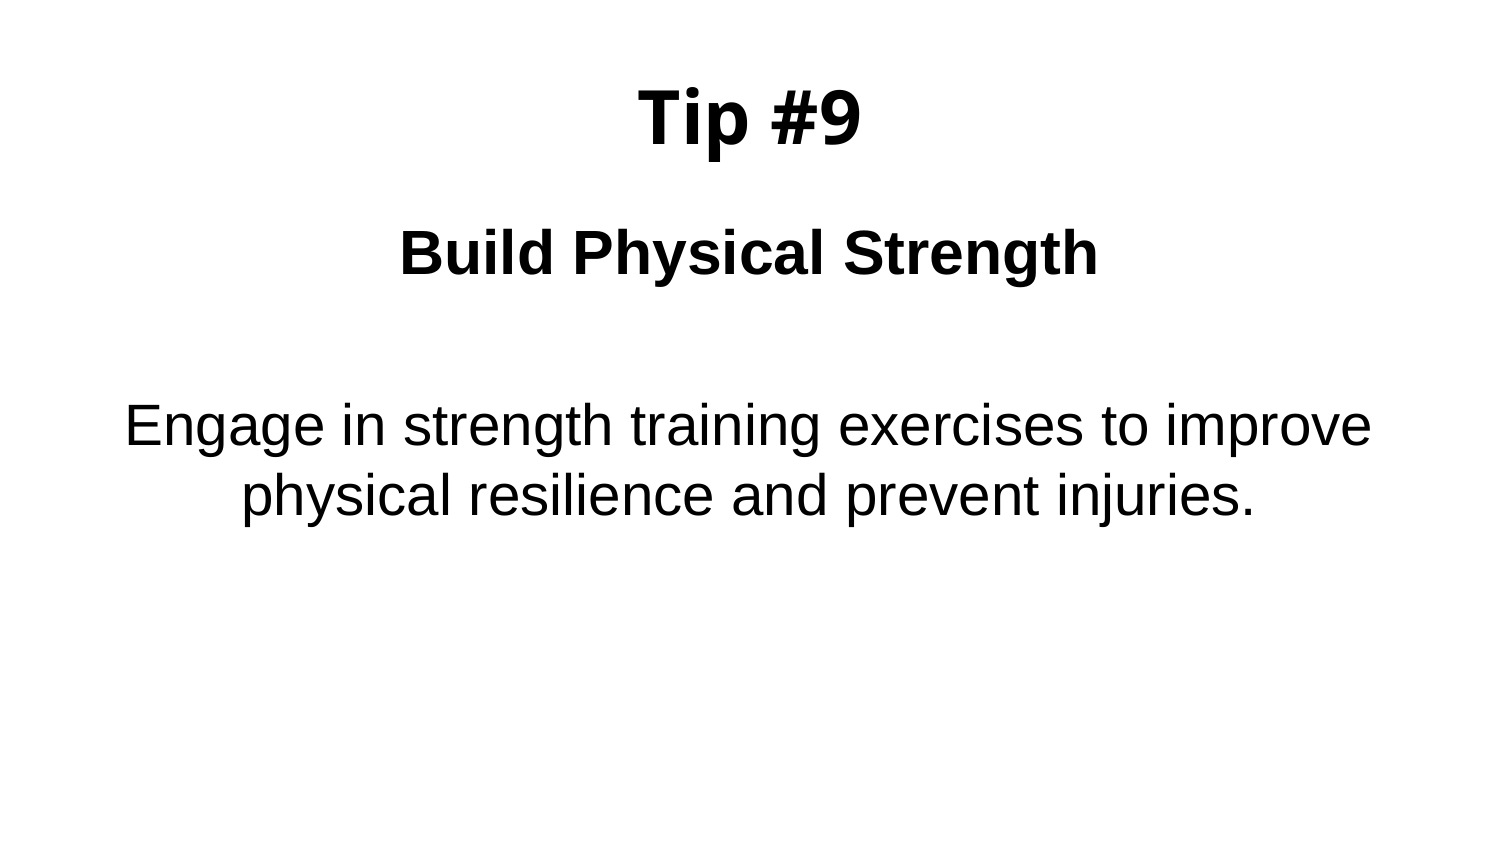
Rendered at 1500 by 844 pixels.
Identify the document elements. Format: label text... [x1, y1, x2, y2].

title Tip #9 [75, 33, 1425, 175]
list Build Physical Strength Engage in strength training exercises to improve physical resilience and prevent injuries. . [75, 196, 1425, 808]
